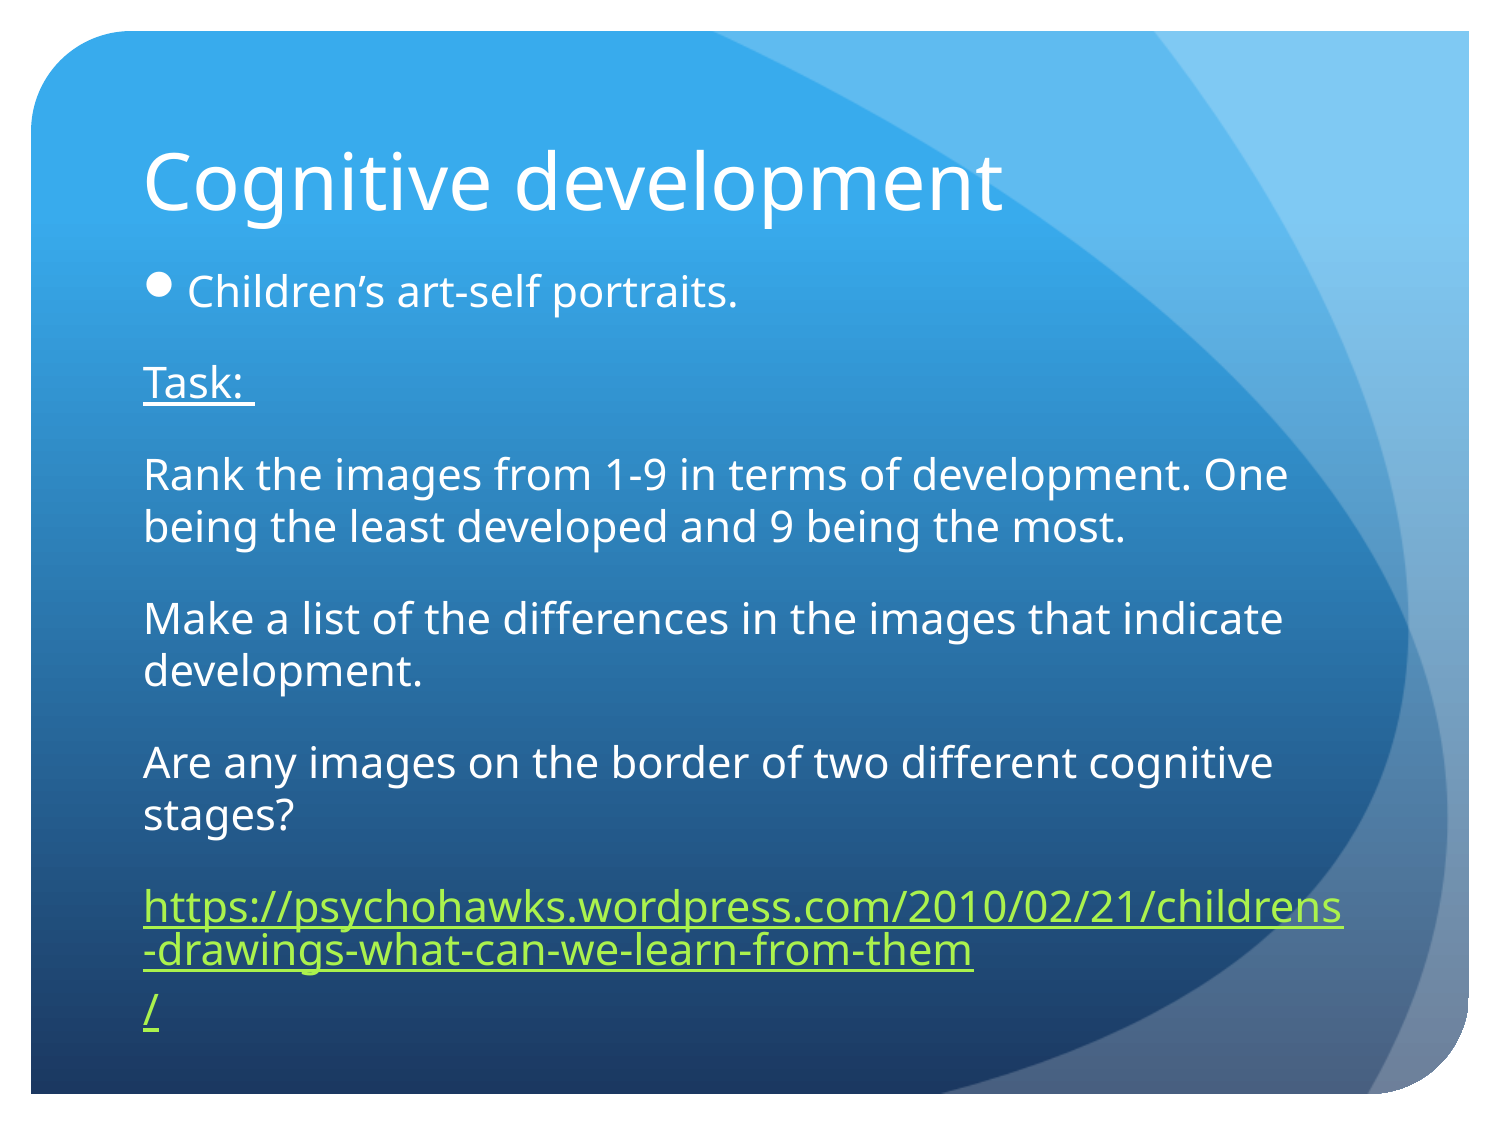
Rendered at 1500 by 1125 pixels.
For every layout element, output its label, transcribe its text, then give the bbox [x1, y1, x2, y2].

title Cognitive development [127, 62, 1372, 234]
list Children’s art-self portraits. Task: Rank the images from 1-9 in terms of development. One being the least developed and 9 being the most. Make a list of the differences in the images that indicate development. Are any images on the border of two different cognitive stages? https://psychohawks.wordpress.com/2010/02/21/childrens-drawings-what-can-we-learn-from-them/ [127, 256, 1372, 1013]
picture [24, 30, 1473, 1094]
